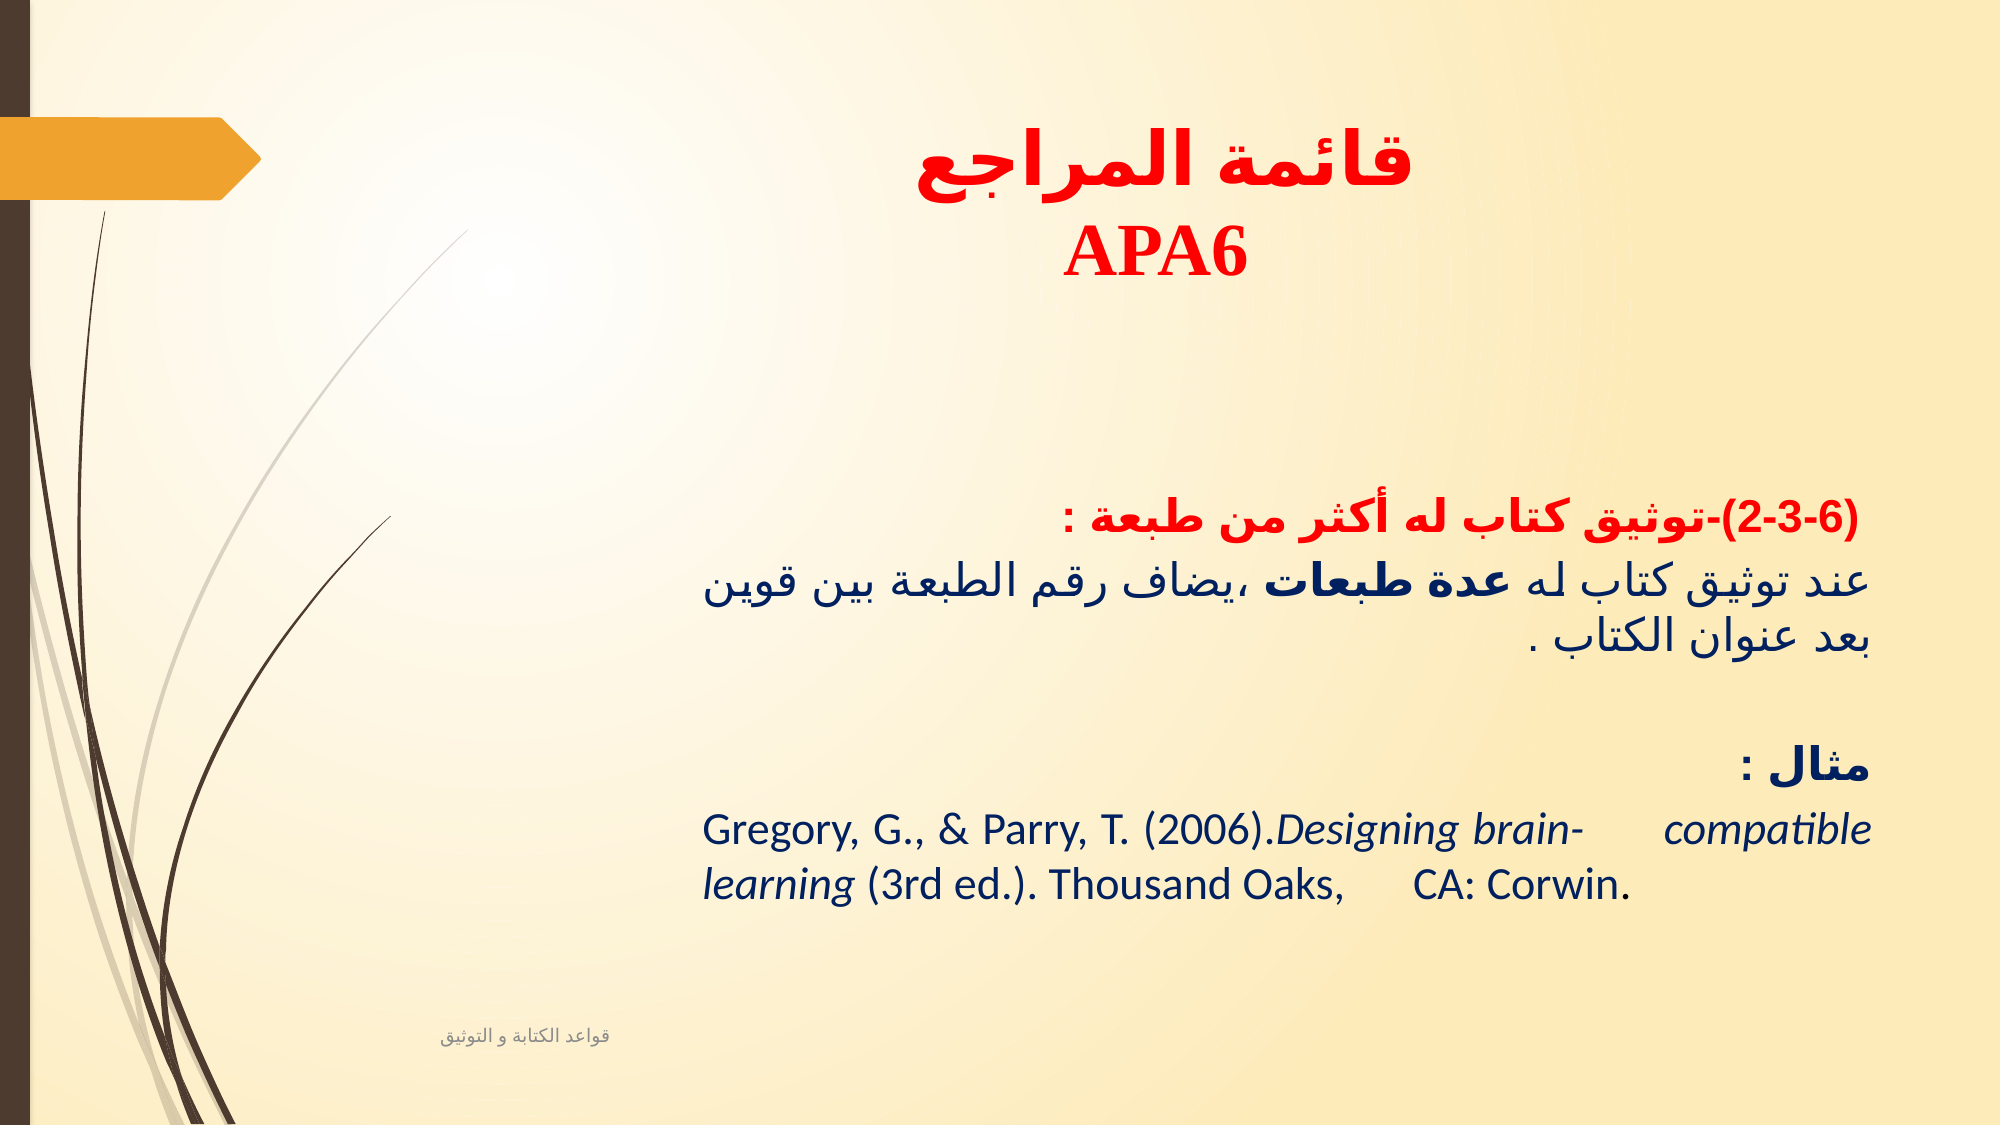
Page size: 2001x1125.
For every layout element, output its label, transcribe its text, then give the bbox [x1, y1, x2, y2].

list (2-3-6)-توثيق كتاب له أكثر من طبعة : عند توثيق كتاب له عدة طبعات ،يضاف رقم الطبعة بين قوين بعد عنوان الكتاب . مثال : Gregory, G., & Parry, T. (2006).Designing brain- compatible learning (3rd ed.). Thousand Oaks, CA: Corwin. [687, 350, 1888, 970]
title قائمة المراجع APA6 [425, 102, 1888, 313]
footer قواعد الكتابة و التوثيق [424, 1006, 1675, 1067]
